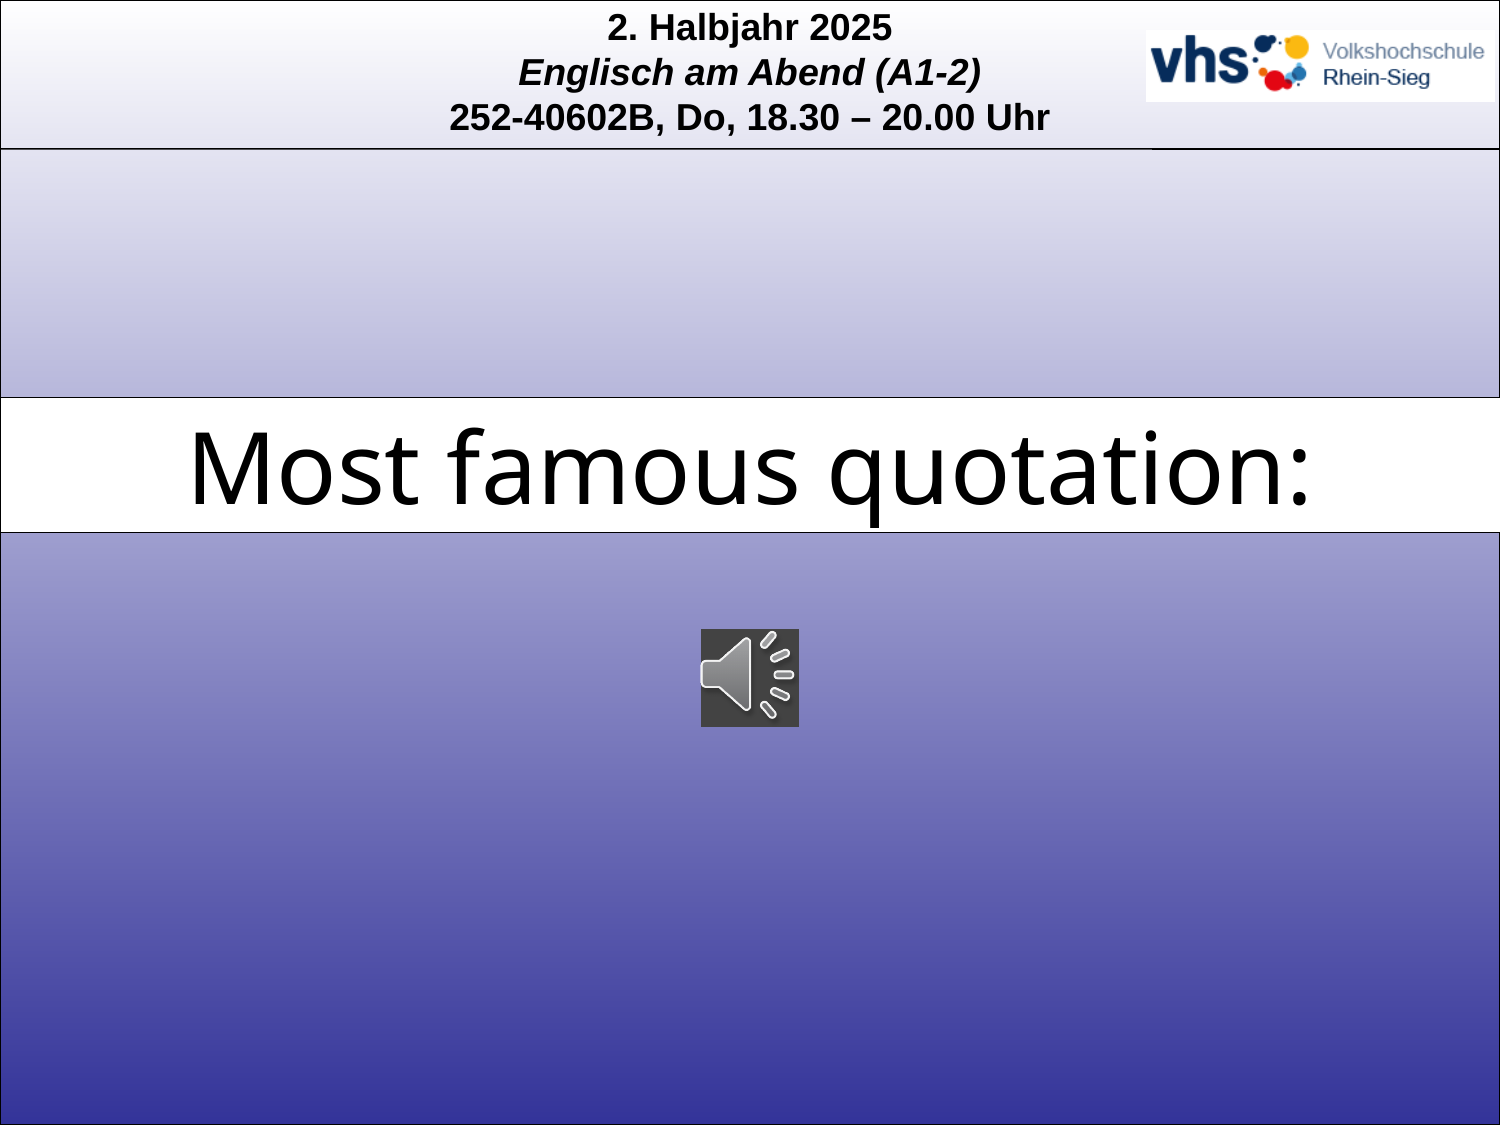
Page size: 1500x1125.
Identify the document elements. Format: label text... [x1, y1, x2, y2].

picture [1146, 30, 1495, 102]
text_box Most famous quotation: [0, 397, 1500, 532]
picture [699, 627, 801, 729]
